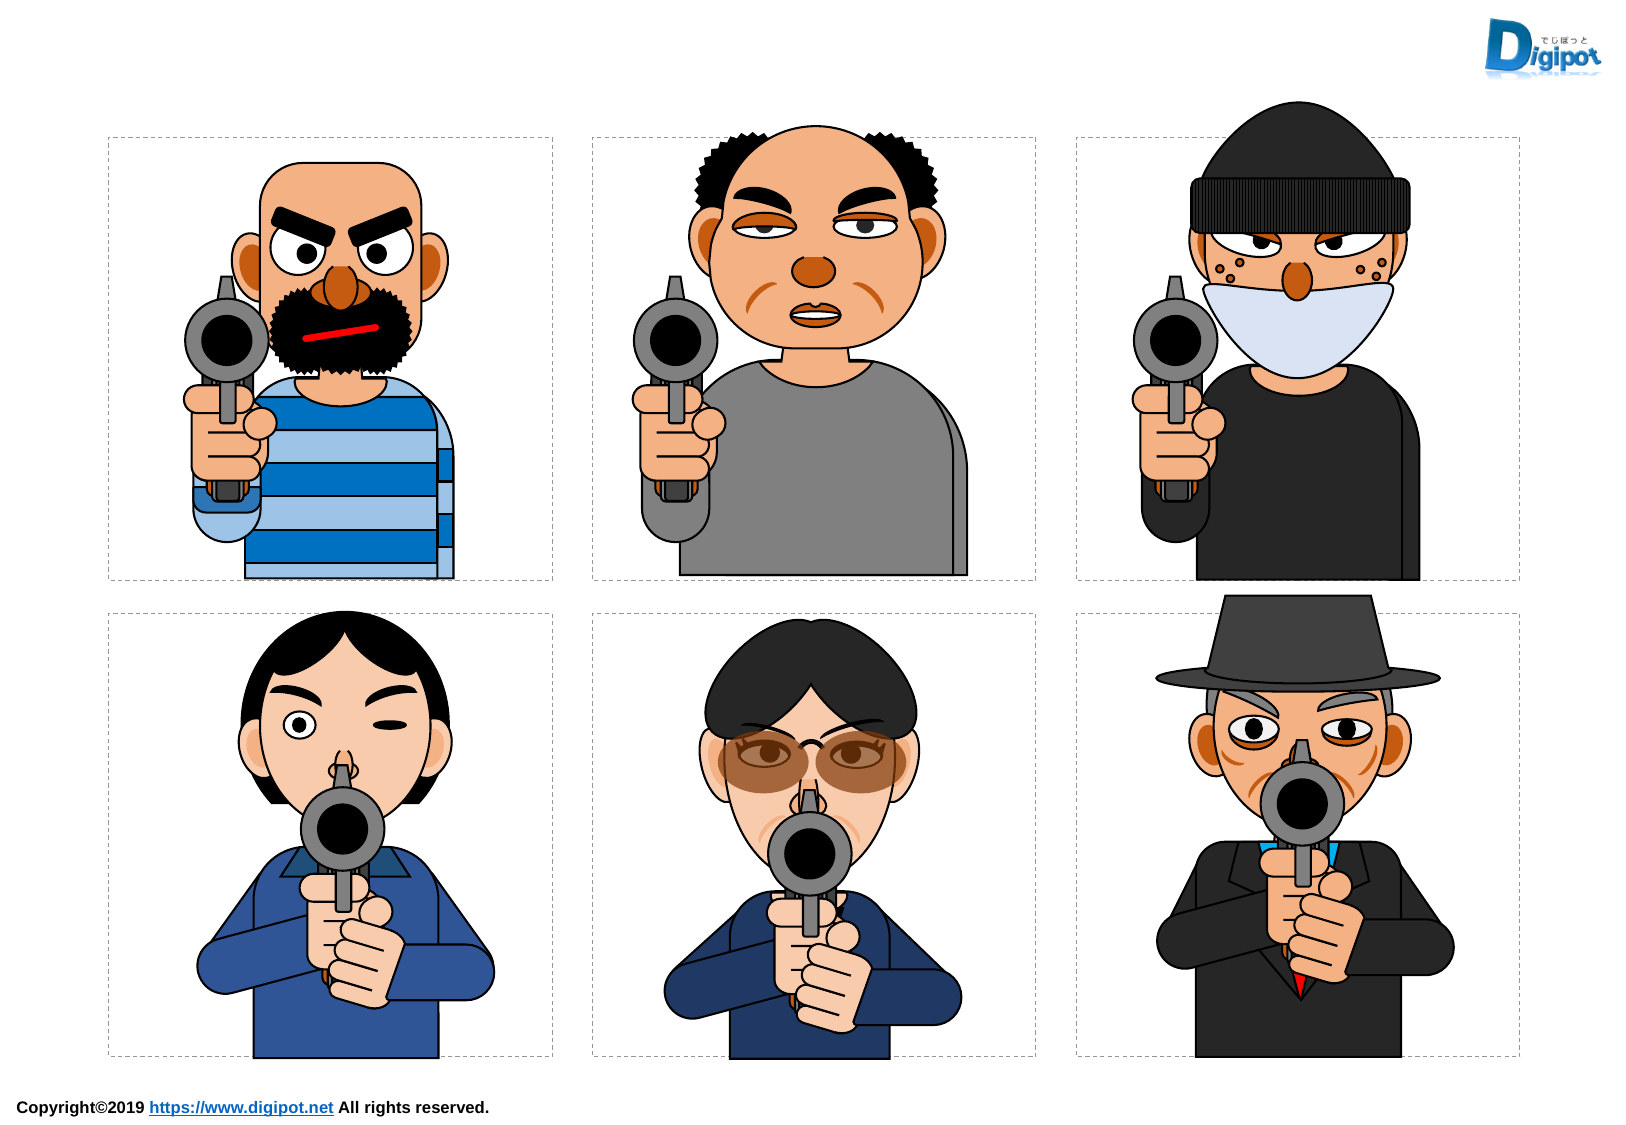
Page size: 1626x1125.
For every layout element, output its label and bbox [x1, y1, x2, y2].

text_box [657, 619, 965, 1059]
text_box [1132, 102, 1420, 580]
picture [1485, 18, 1602, 82]
text_box [632, 126, 968, 576]
text_box [1155, 595, 1454, 1057]
text_box [183, 162, 454, 579]
text_box [195, 611, 495, 1059]
